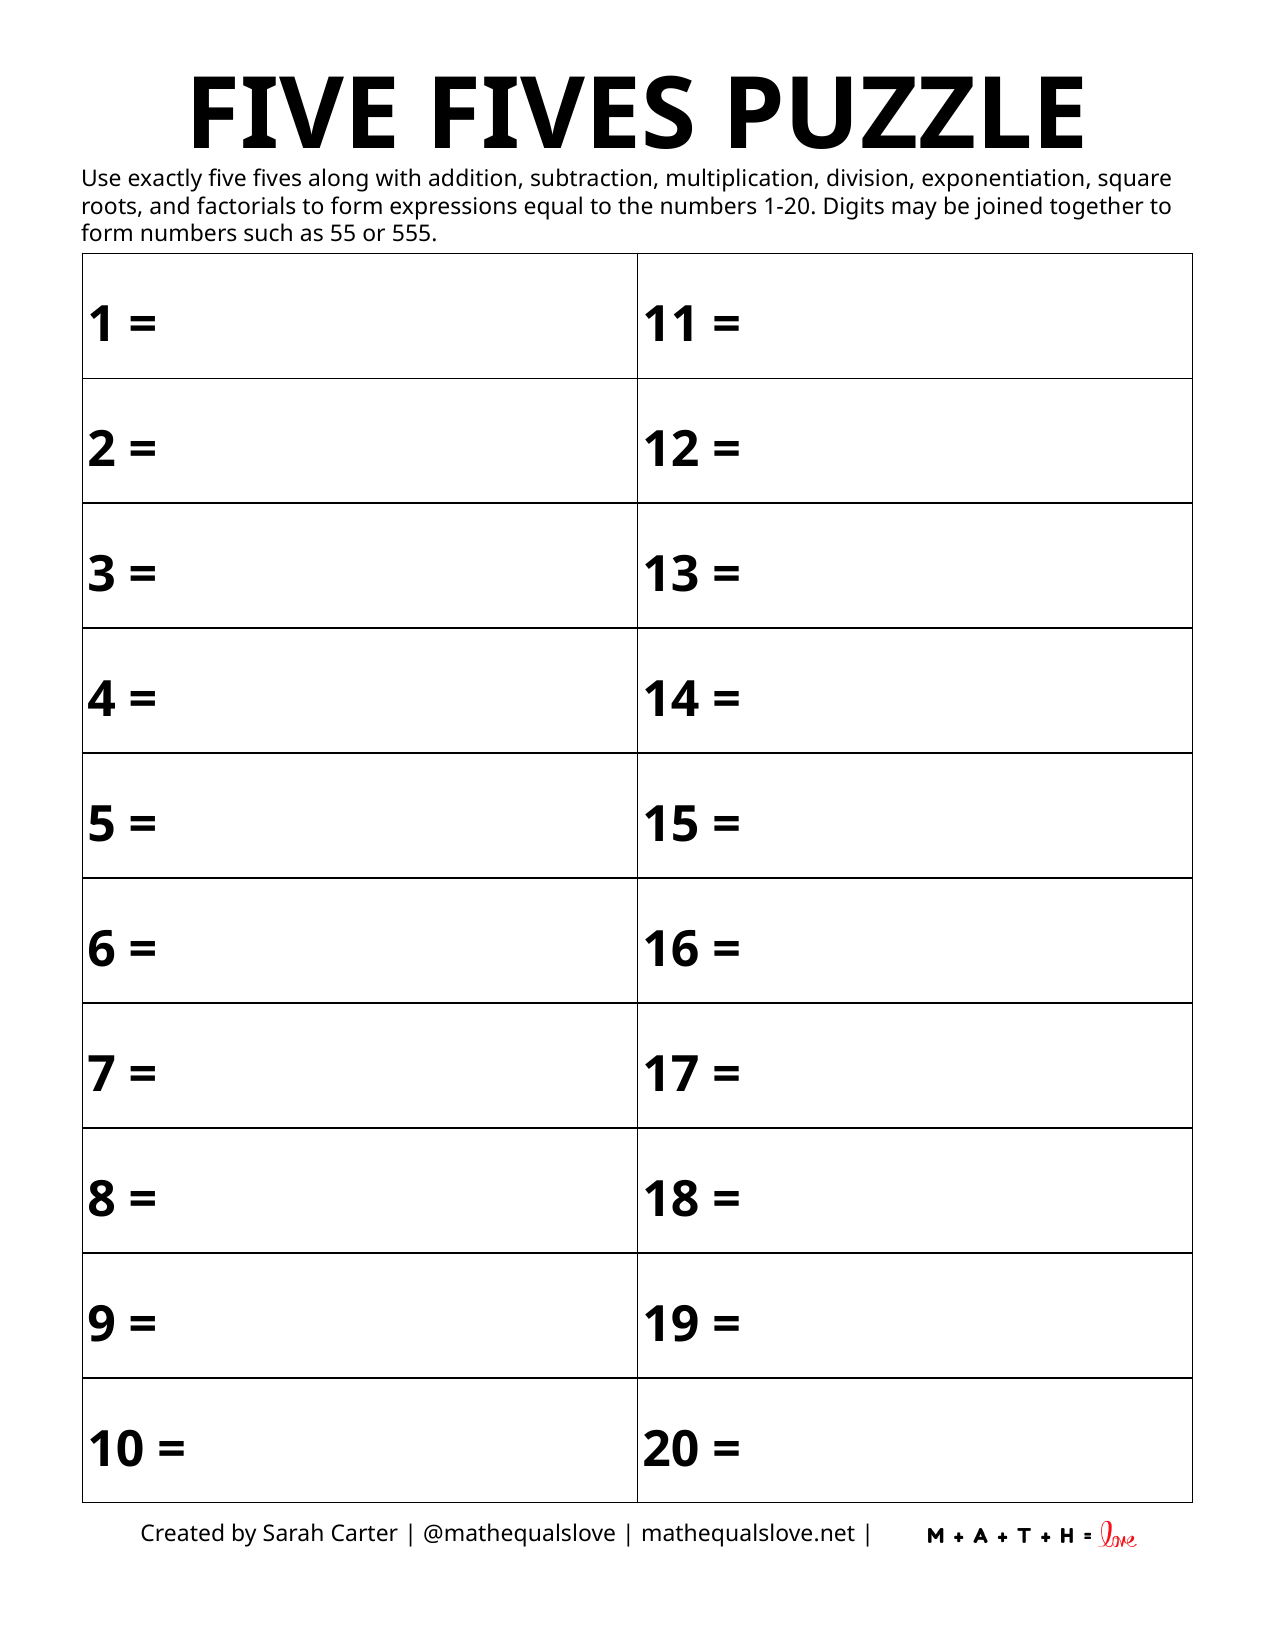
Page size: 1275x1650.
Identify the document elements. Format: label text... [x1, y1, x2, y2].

table_cell 15 = [638, 754, 1192, 877]
table_header 1 = [83, 254, 637, 378]
table_cell 3 = [83, 504, 637, 627]
text_box [264, 700, 1275, 1650]
table_header 11 = [638, 254, 1192, 378]
table_cell 12 = [638, 379, 1192, 502]
table_cell 8 = [83, 1129, 637, 1252]
table_cell 20 = [638, 1379, 1192, 1502]
table_cell 9 = [83, 1254, 637, 1377]
table_cell 7 = [83, 1004, 637, 1127]
table_cell 4 = [83, 629, 637, 752]
table_cell 2 = [83, 379, 637, 502]
table_cell 16 = [638, 879, 1192, 1002]
table_cell 13 = [638, 504, 1192, 627]
text_box FIVE FIVES PUZZLE [72, 42, 1203, 158]
table_cell 5 = [83, 754, 637, 877]
table_cell 17 = [638, 1004, 1192, 1127]
table_cell 14 = [638, 629, 1192, 752]
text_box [125, 1510, 1254, 1555]
table_cell 10 = [83, 1379, 637, 1502]
table_cell 18 = [638, 1129, 1192, 1252]
table_cell 6 = [83, 879, 637, 1002]
text_box Use exactly five fives along with addition, subtraction, multiplication, division, exponentiation, square roots, and factorials to form expressions equal to the numbers 1-20. Digits may be joined together to form numbers such as 55 or 555. [74, 157, 1200, 244]
table_cell 19 = [638, 1254, 1192, 1377]
